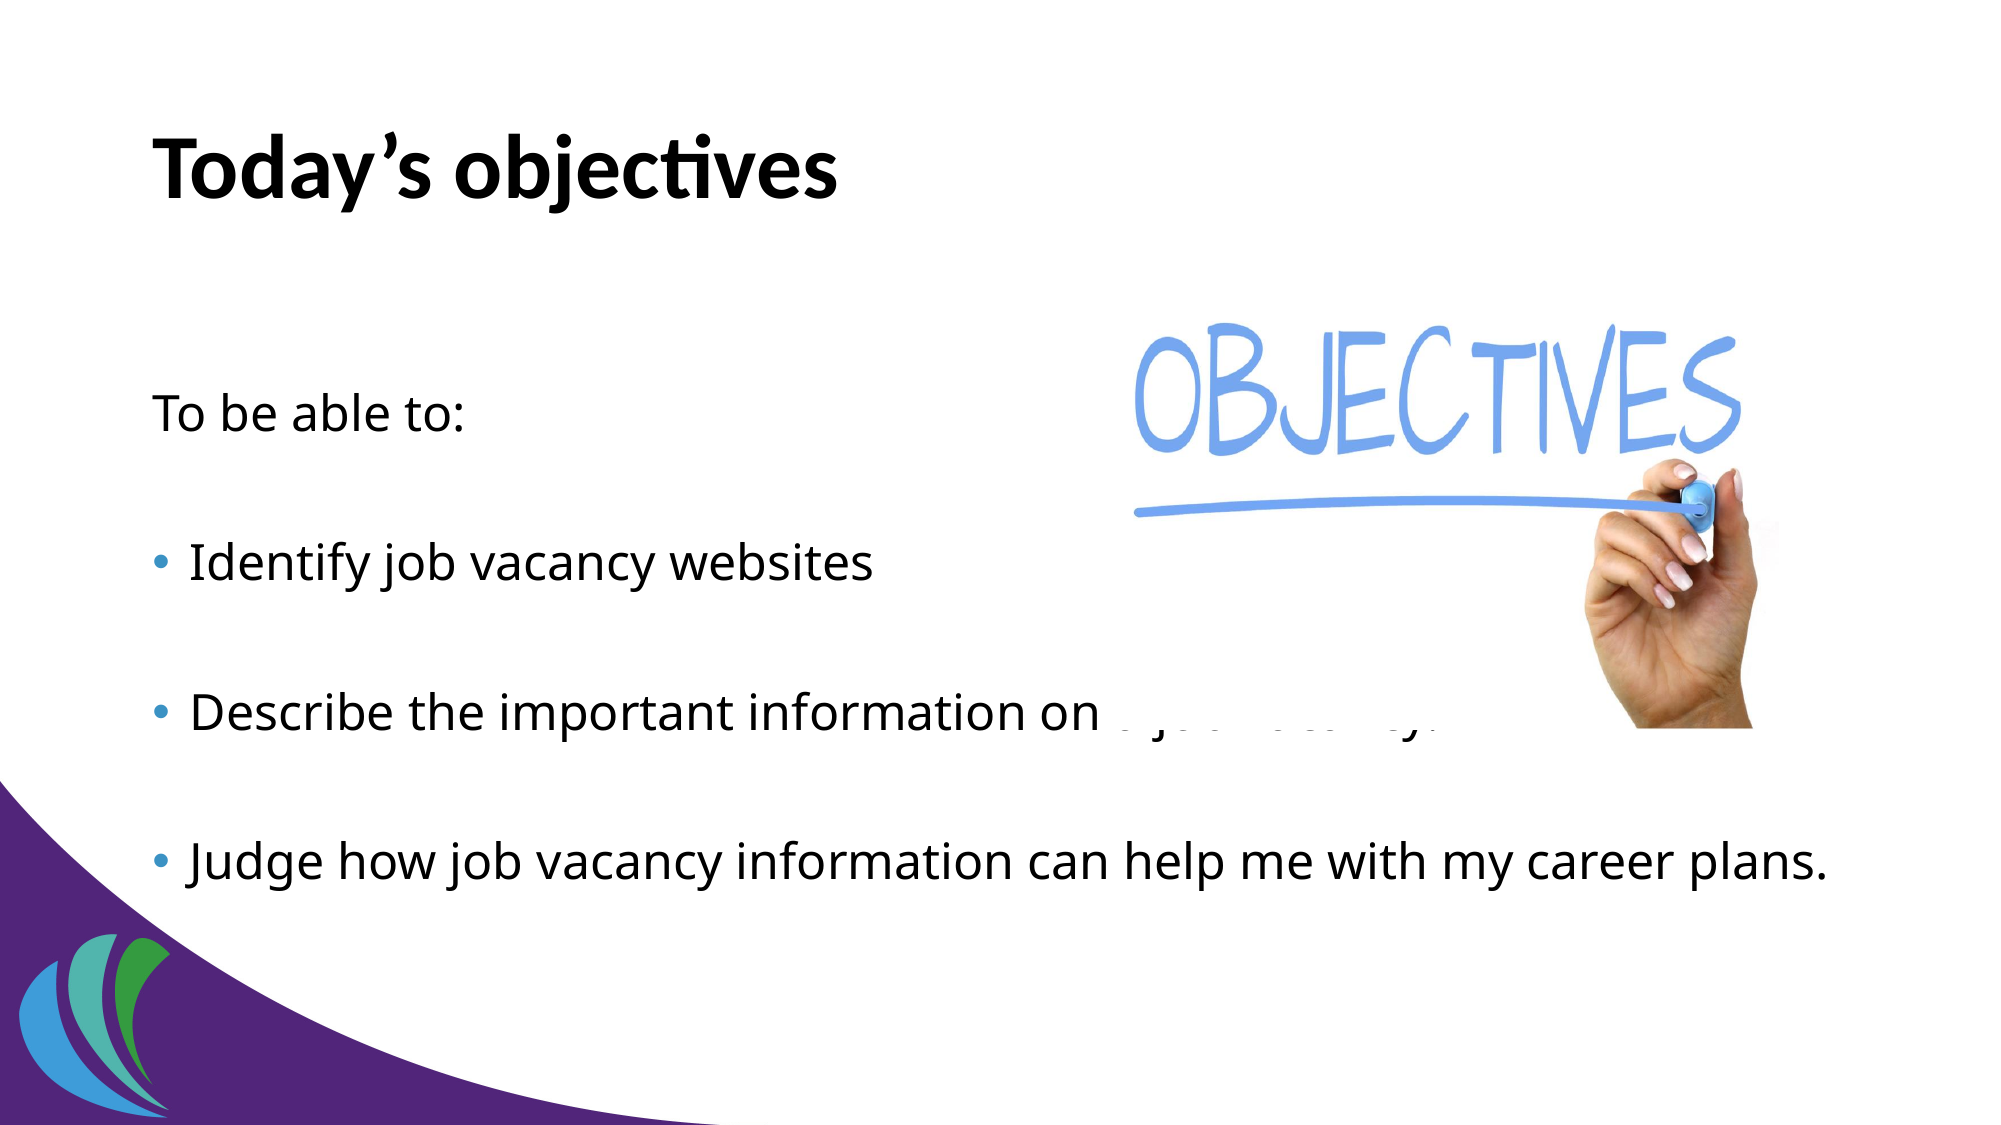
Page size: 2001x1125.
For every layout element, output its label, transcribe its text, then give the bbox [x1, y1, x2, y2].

title Today’s objectives [137, 59, 1863, 278]
list To be able to: Identify job vacancy websites Describe the important information on a job vacancy. Judge how job vacancy information can help me with my career plans. [137, 299, 1863, 1014]
picture [0, 1, 2000, 1125]
